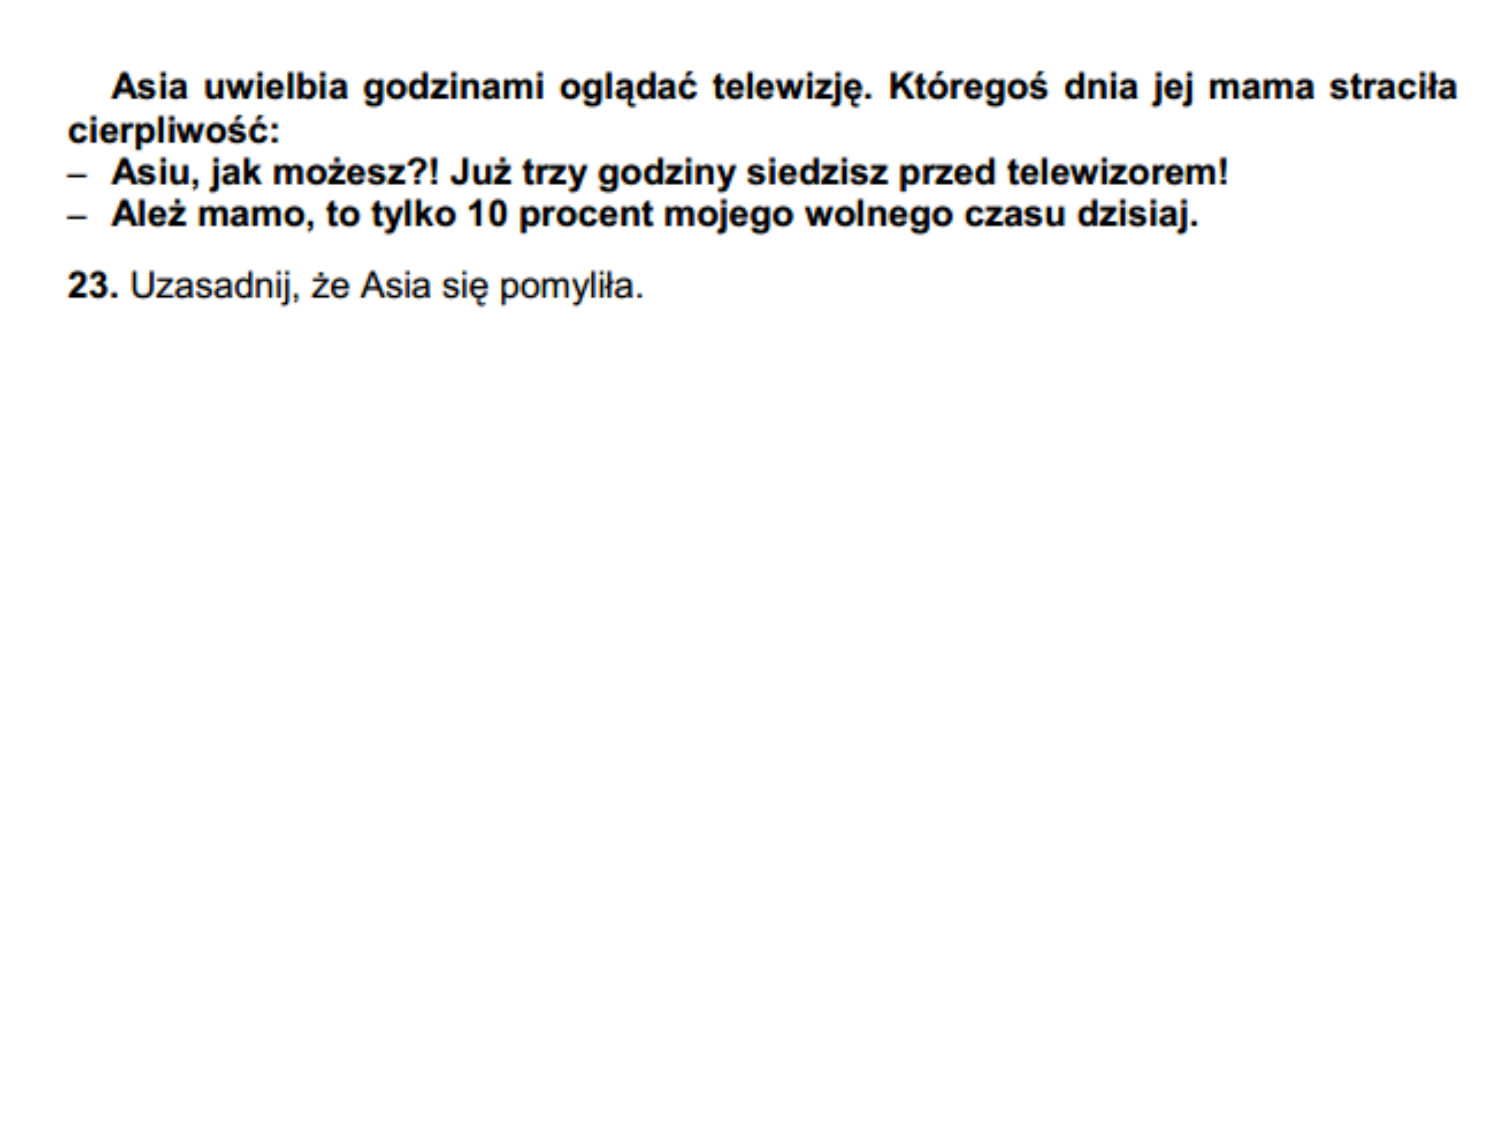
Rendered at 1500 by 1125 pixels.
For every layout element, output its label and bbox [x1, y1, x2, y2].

picture [25, 30, 1471, 340]
